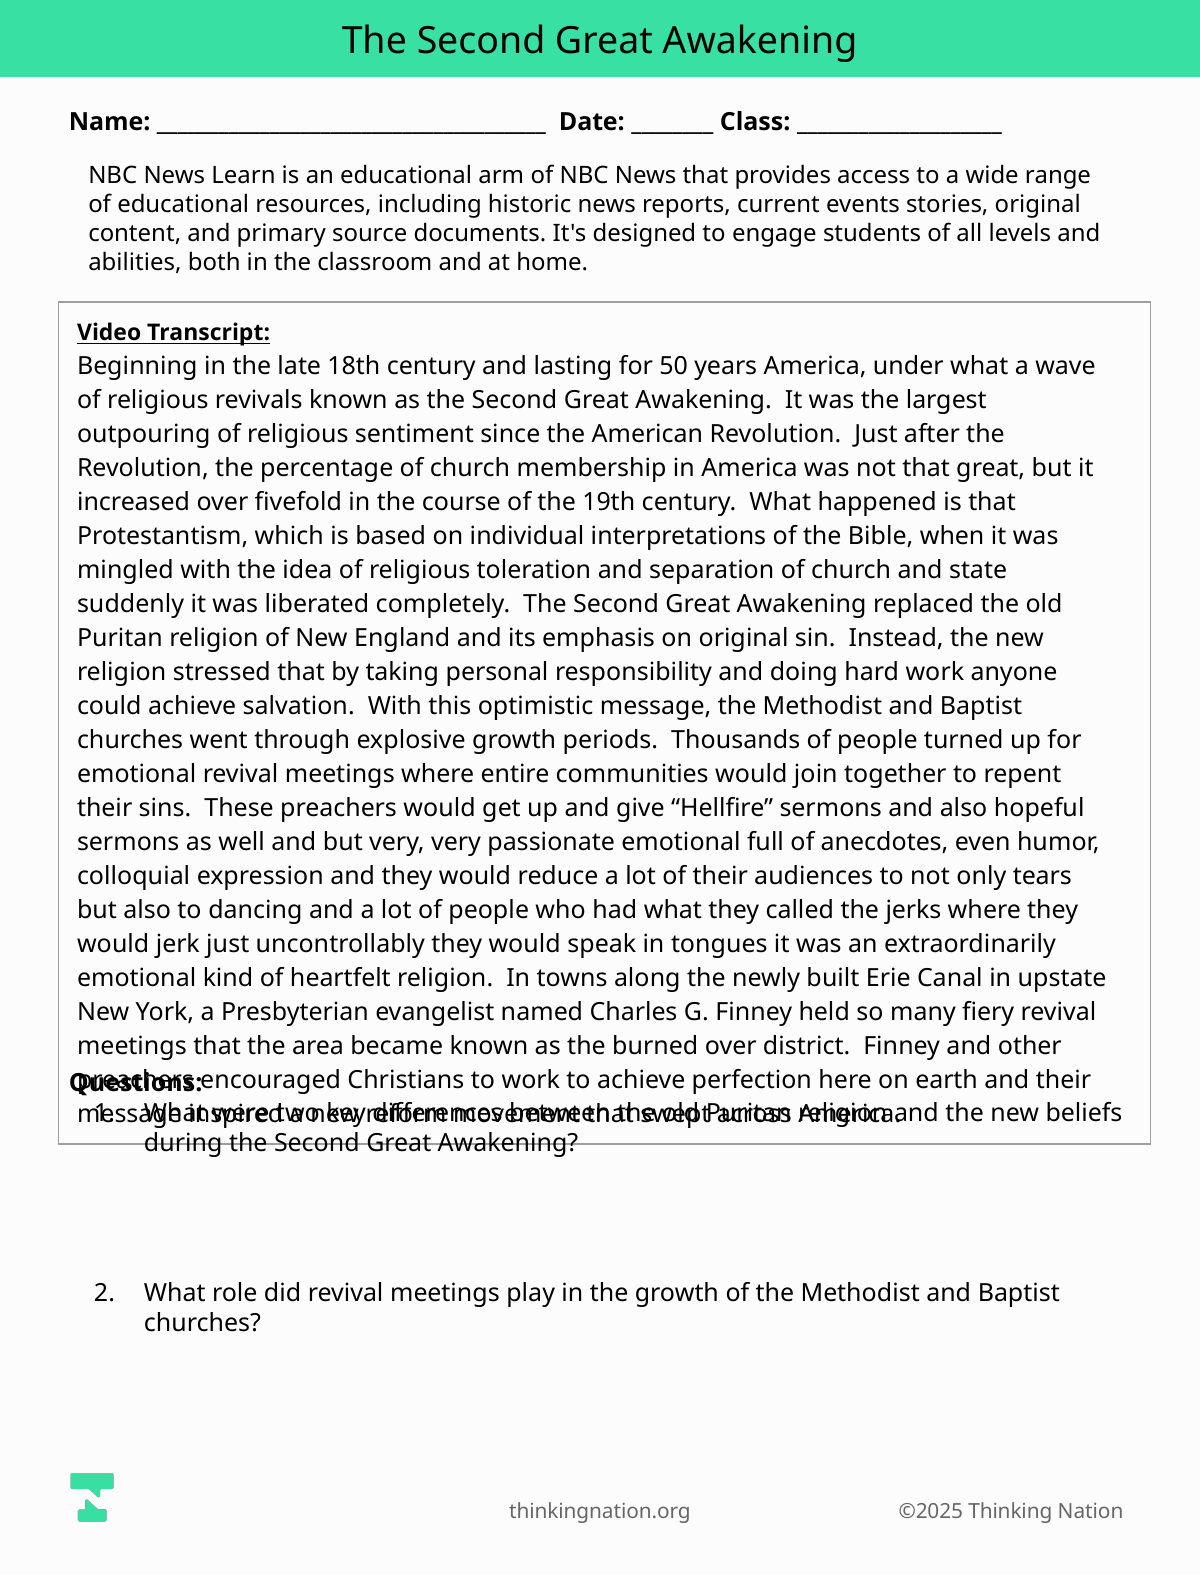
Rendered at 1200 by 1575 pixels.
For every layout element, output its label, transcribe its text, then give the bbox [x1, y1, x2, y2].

text_box ©2025 Thinking Nation [854, 1483, 1139, 1532]
text_box thinkingnation.org [457, 1483, 742, 1532]
picture [58, 1463, 126, 1531]
text_box The Second Great Awakening [0, 0, 1200, 77]
text_box NBC News Learn is an educational arm of NBC News that provides access to a wide range of educational resources, including historic news reports, current events stories, original content, and primary source documents. It's designed to engage students of all levels and abilities, both in the classroom and at home. [70, 150, 1139, 279]
text_box Questions: What were two key differences between the old Puritan religion and the new beliefs during the Second Great Awakening? What role did revival meetings play in the growth of the Methodist and Baptist churches? [53, 1051, 1146, 1457]
table_header Video Transcript: Beginning in the late 18th century and lasting for 50 years America, under what a wave of religious revivals known as the Second Great Awakening. It was the largest outpouring of religious sentiment since the American Revolution. Just after the Revolution, the percentage of church membership in America was not that great, but it increased over fivefold in the course of the 19th century. What happened is that Protestantism, which is based on individual interpretations of the Bible, when it was mingled with the idea of religious toleration and separation of church and state suddenly it was liberated completely. The Second Great Awakening replaced the old Puritan religion of New England and its emphasis on original sin. Instead, the new religion stressed that by taking personal responsibility and doing hard work anyone could achieve salvation. With this optimistic message, the Methodist and Baptist churches went through explosive growth periods. Thousands of people turned up for emotional revival meetings where entire communities would join together to repent their sins. These preachers would get up and give “Hellfire” sermons and also hopeful sermons as well and but very, very passionate emotional full of anecdotes, even humor, colloquial expression and they would reduce a lot of their audiences to not only tears but also to dancing and a lot of people who had what they called the jerks where they would jerk just uncontrollably they would speak in tongues it was an extraordinarily emotional kind of heartfelt religion. In towns along the newly built Erie Canal in upstate New York, a Presbyterian evangelist named Charles G. Finney held so many fiery revival meetings that the area became known as the burned over district. Finney and other preachers encouraged Christians to work to achieve perfection here on earth and their message inspired a new reform movement that swept across America. [59, 303, 1150, 1143]
text_box Name: ______________________________________ Date: ________ Class: ____________________ [53, 90, 1146, 150]
